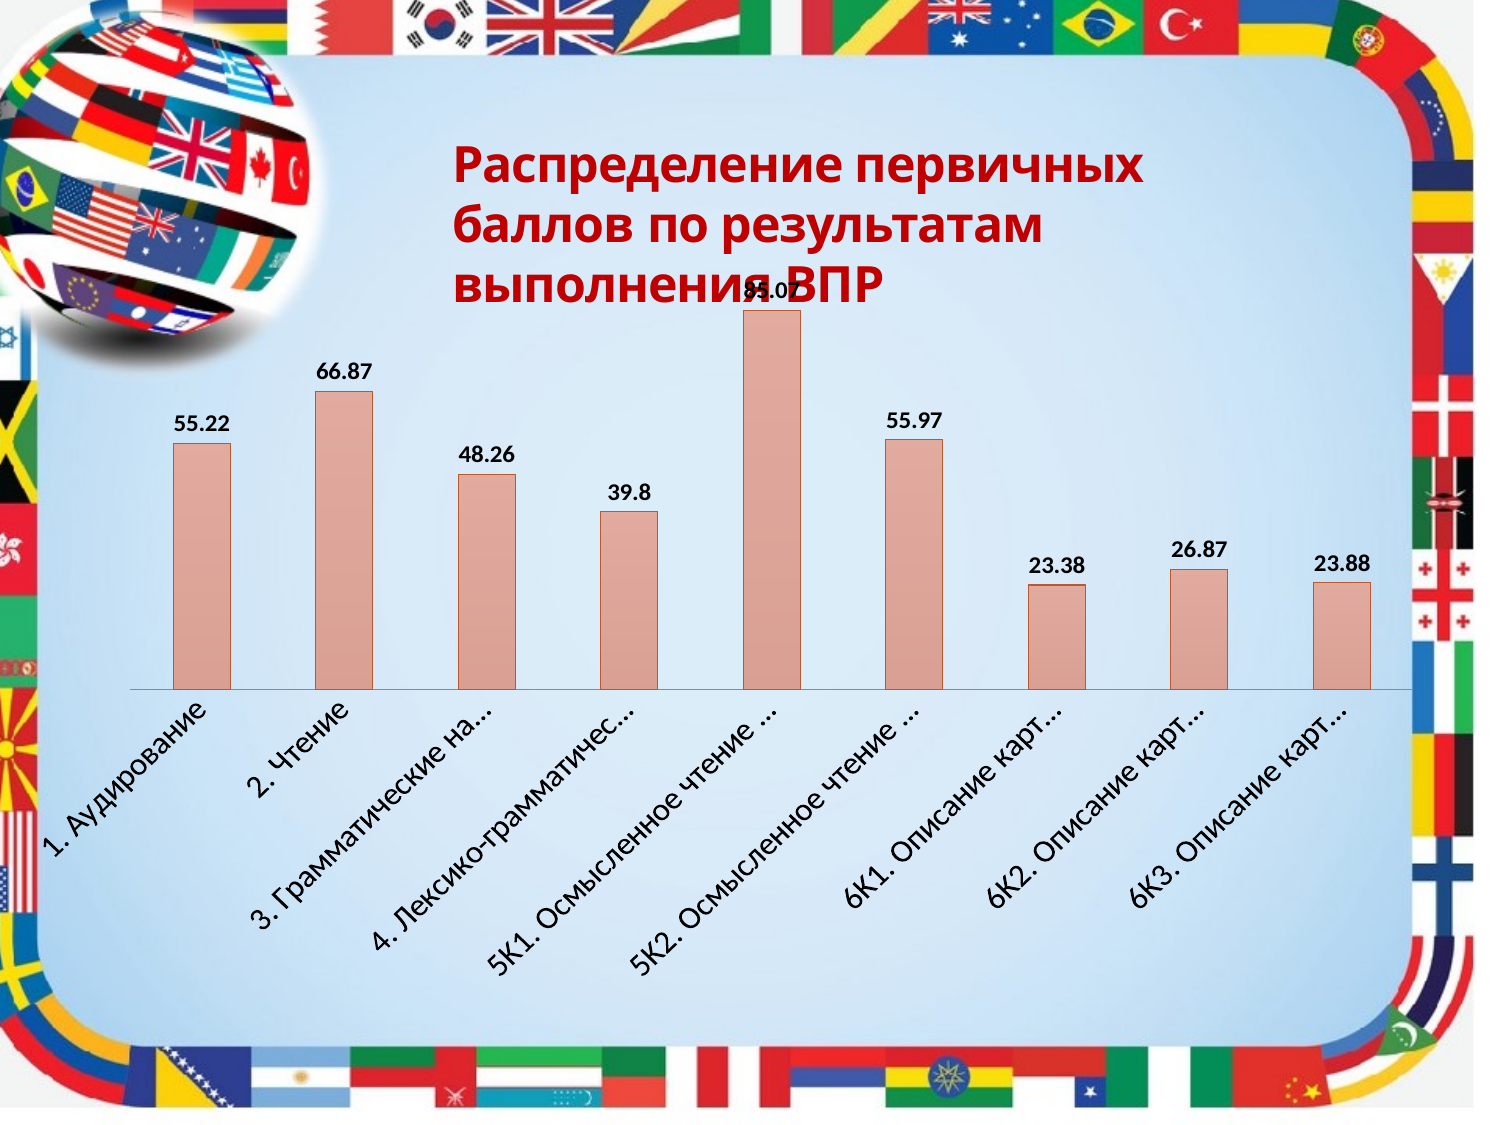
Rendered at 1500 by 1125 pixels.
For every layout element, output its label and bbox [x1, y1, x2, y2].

chart [11, 193, 1446, 984]
picture [0, 0, 1475, 1125]
